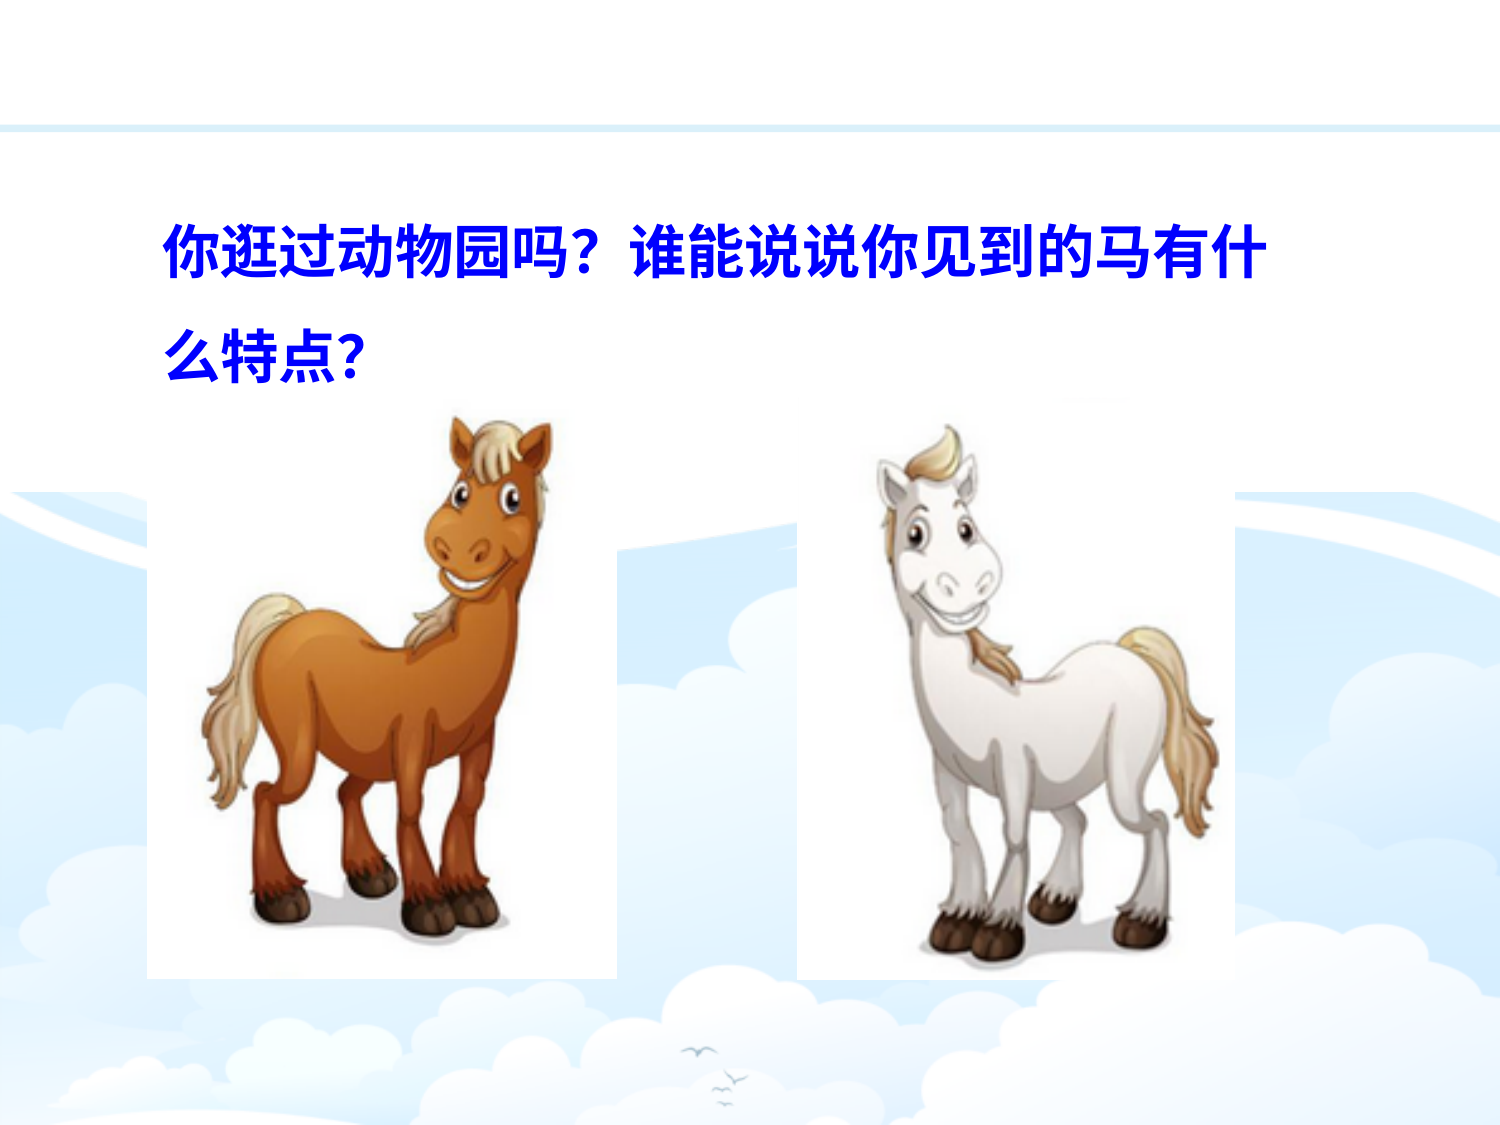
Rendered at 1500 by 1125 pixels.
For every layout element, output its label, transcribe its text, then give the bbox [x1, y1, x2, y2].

text_box 你逛过动物园吗？谁能说说你见到的马有什么特点？ [147, 172, 1341, 398]
picture [147, 337, 617, 979]
picture [796, 396, 1235, 981]
